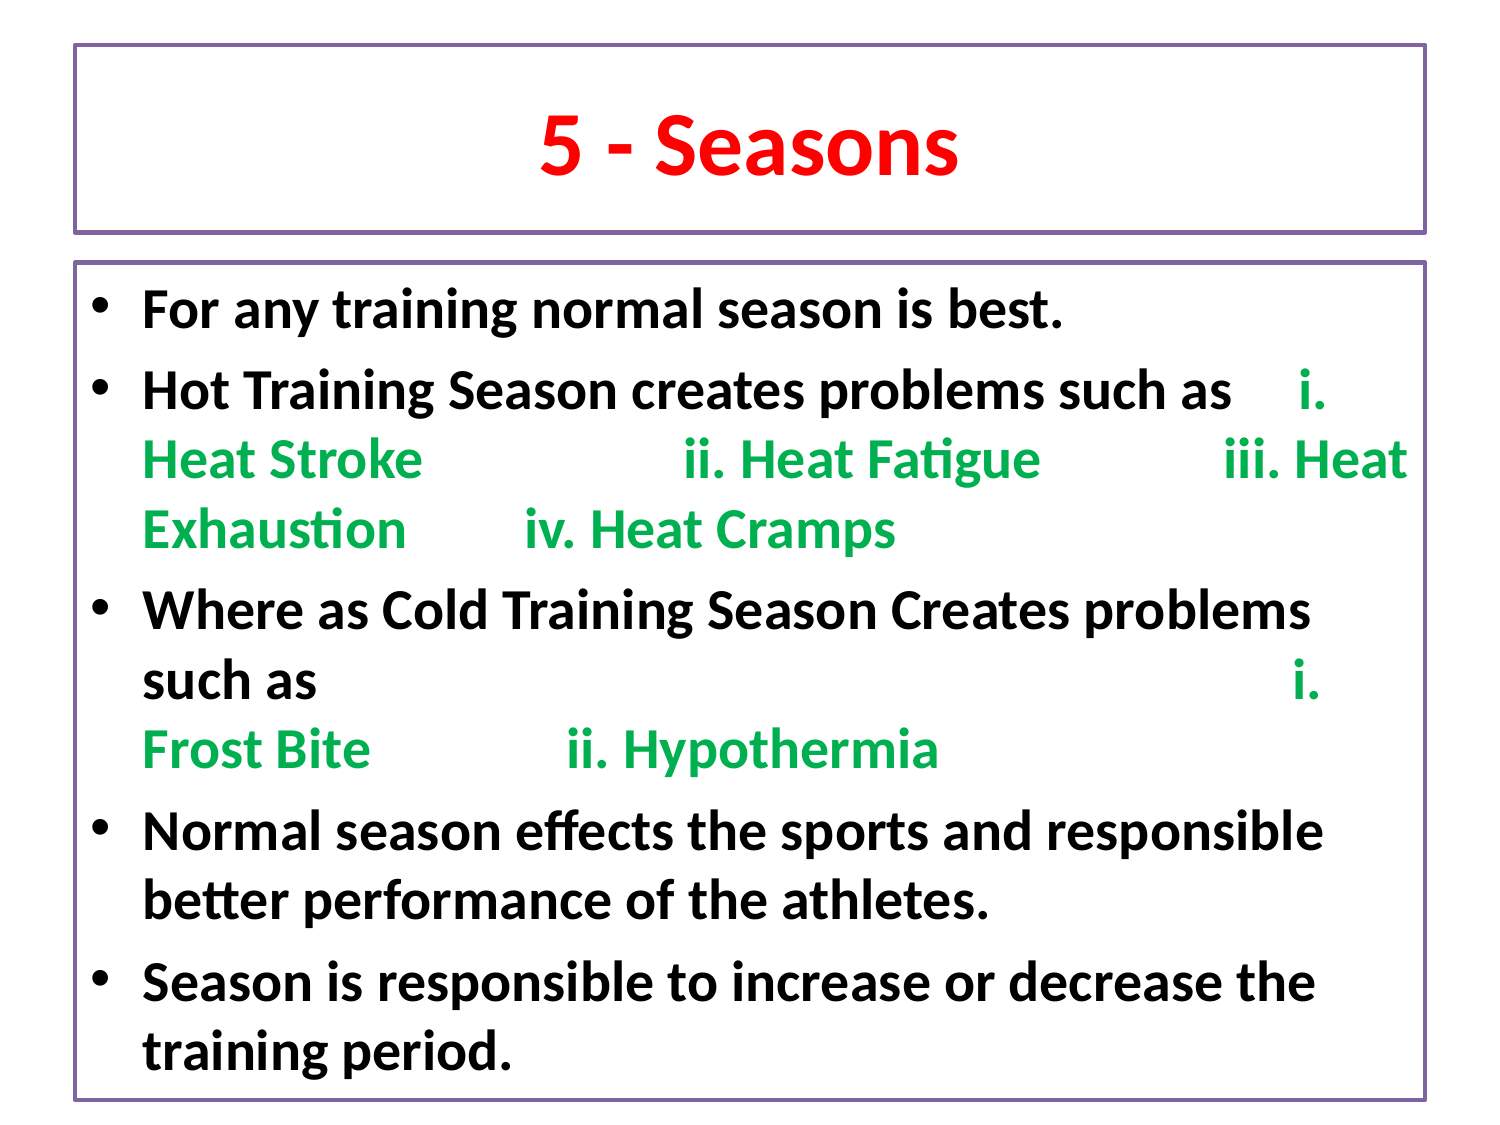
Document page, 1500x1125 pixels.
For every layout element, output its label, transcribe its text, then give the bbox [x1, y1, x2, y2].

list For any training normal season is best. Hot Training Season creates problems such as i. Heat Stroke ii. Heat Fatigue iii. Heat Exhaustion iv. Heat Cramps Where as Cold Training Season Creates problems such as i. Frost Bite ii. Hypothermia Normal season effects the sports and responsible better performance of the athletes. Season is responsible to increase or decrease the training period. [73, 260, 1427, 1102]
title 5 - Seasons [73, 43, 1427, 235]
